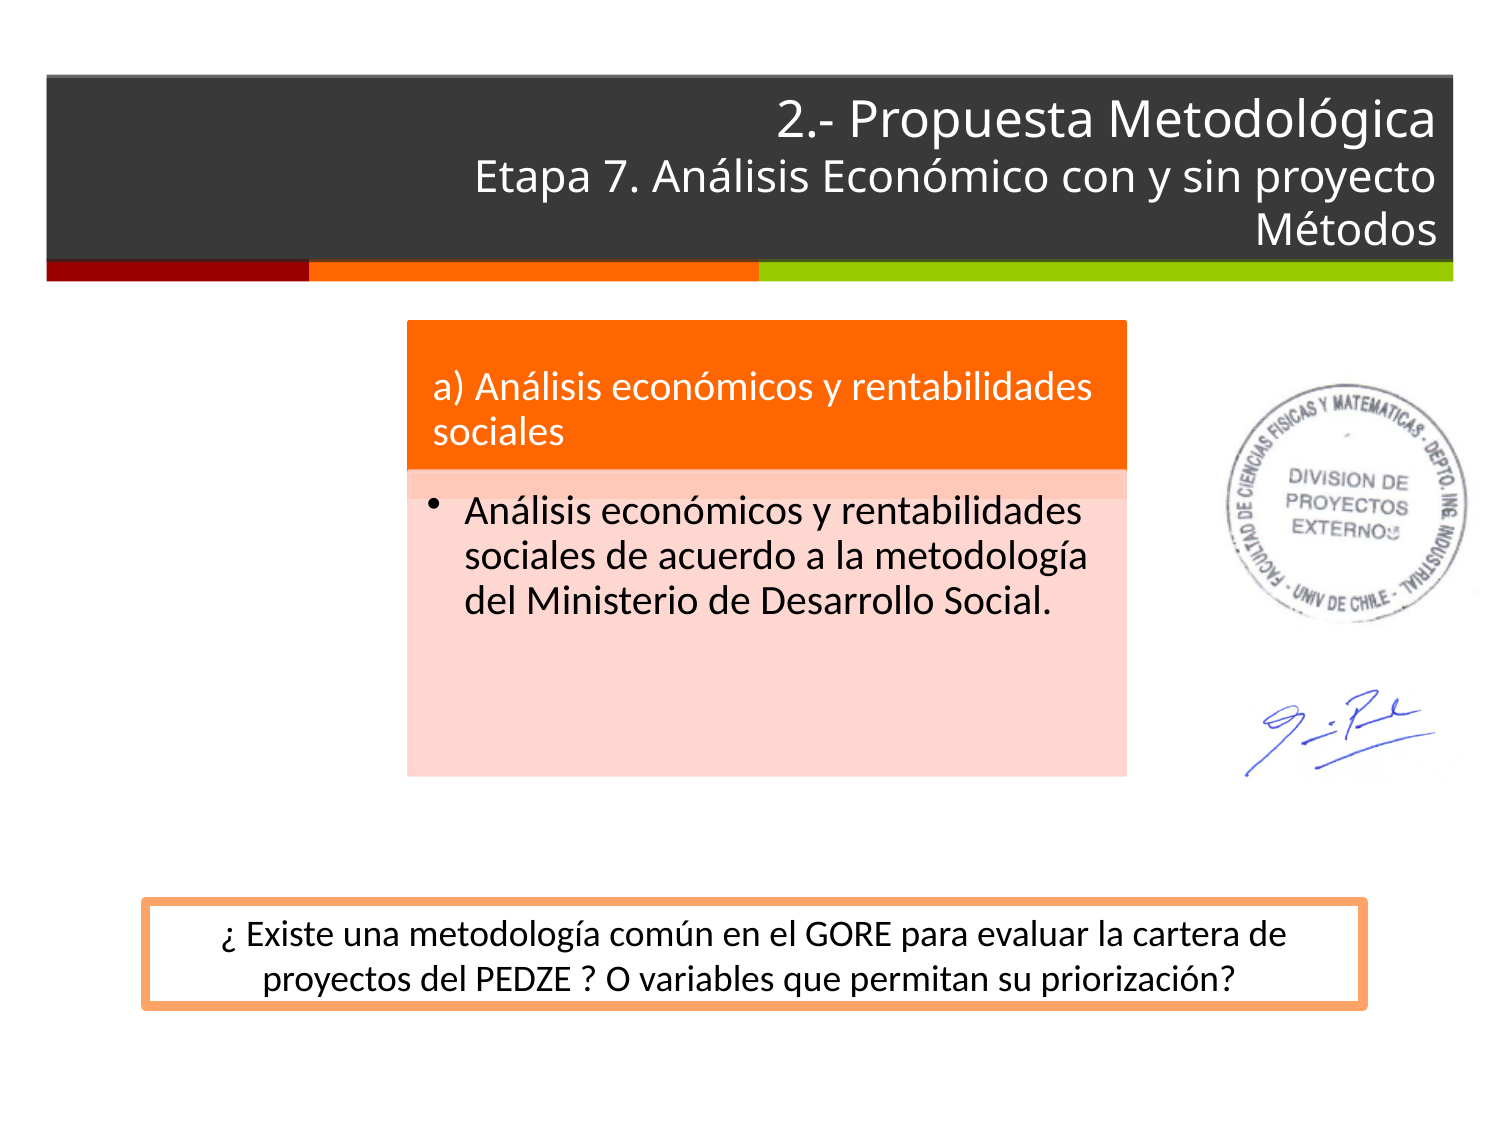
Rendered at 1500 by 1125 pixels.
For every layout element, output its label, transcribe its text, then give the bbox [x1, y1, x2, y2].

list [408, 321, 1126, 783]
picture [1221, 678, 1462, 786]
picture [1207, 359, 1486, 646]
text_box ¿ Existe una metodología común en el GORE para evaluar la cartera de proyectos del PEDZE ? O variables que permitan su priorización? [145, 901, 1363, 1007]
title 2.- Propuesta Metodológica Etapa 7. Análisis Económico con y sin proyecto Métodos [46, 78, 1454, 263]
